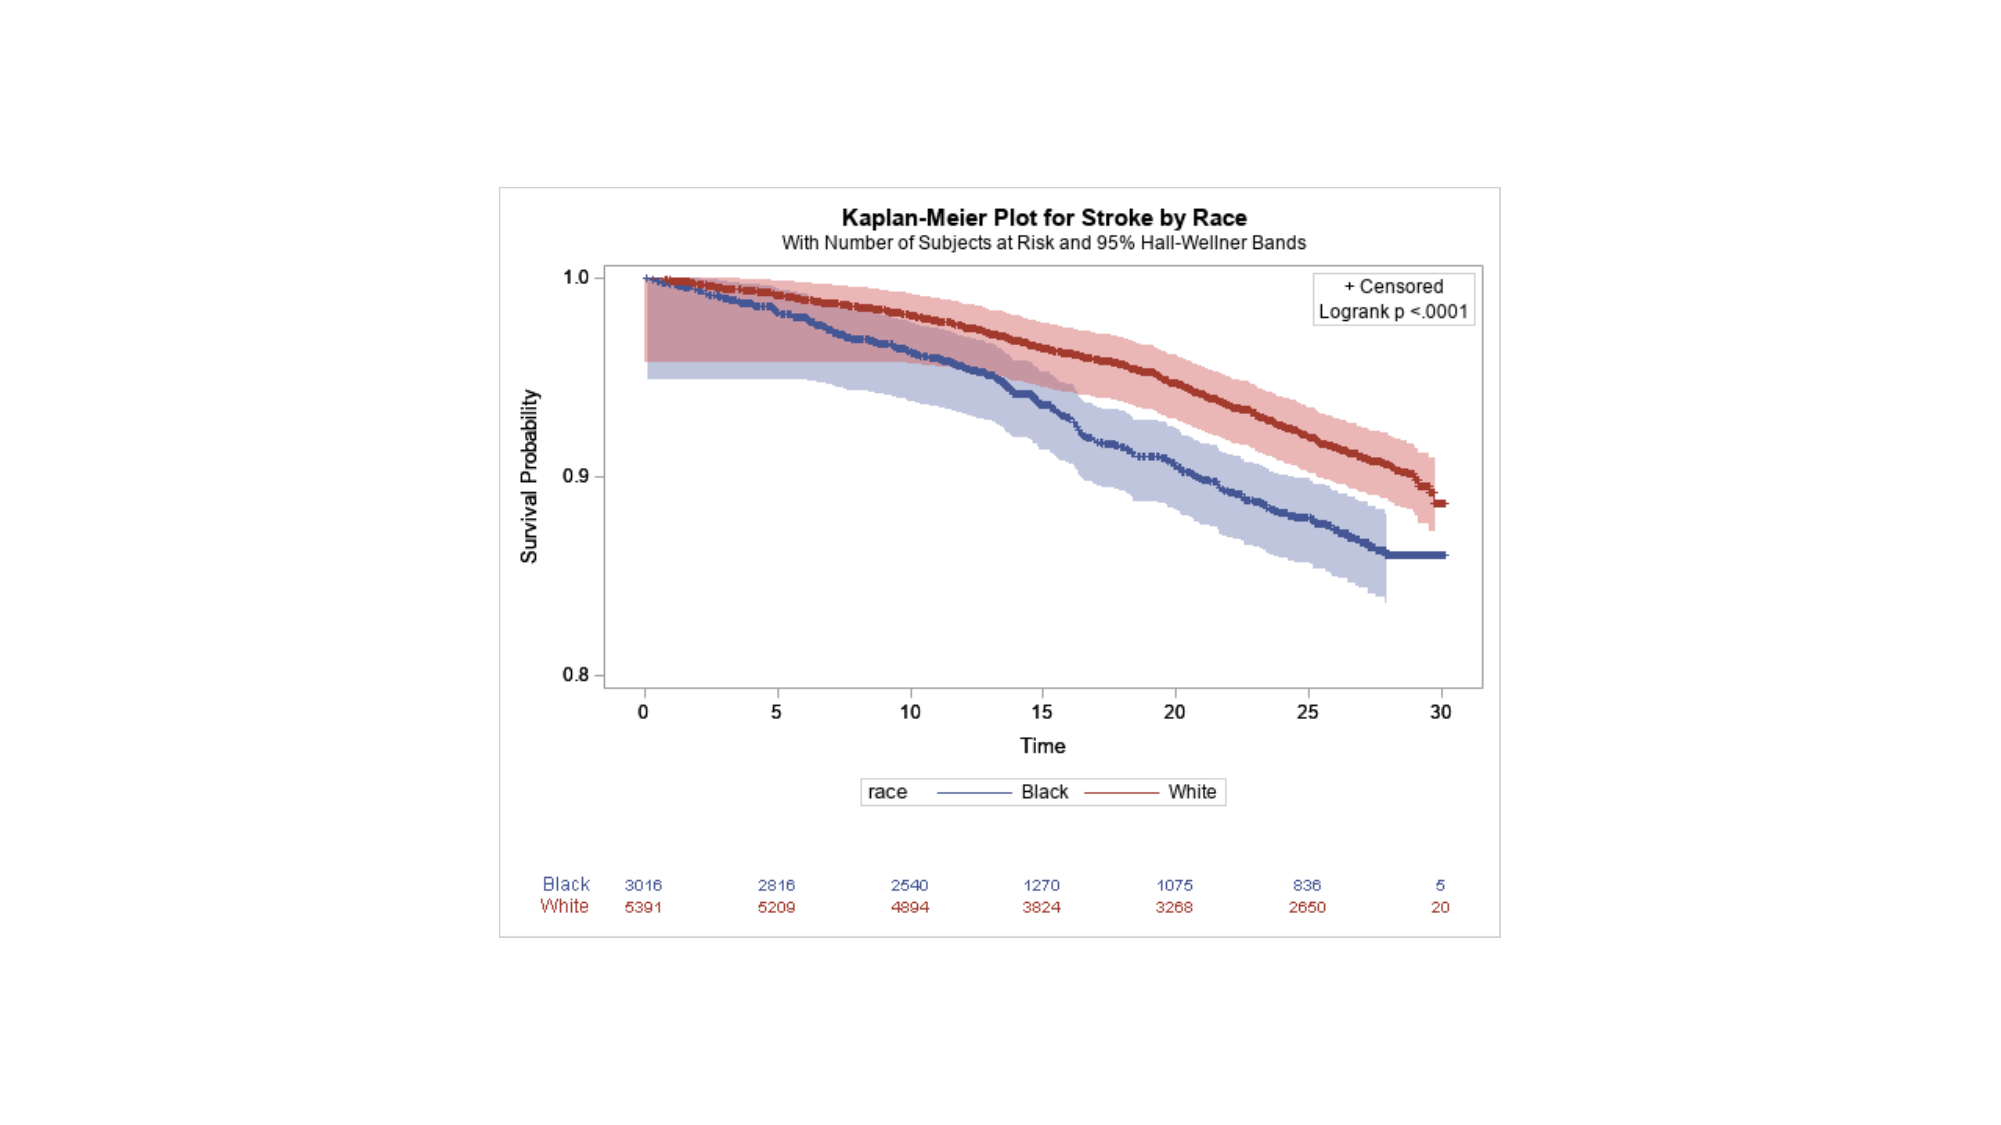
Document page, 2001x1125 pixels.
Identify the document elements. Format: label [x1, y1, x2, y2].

picture [499, 187, 1501, 938]
